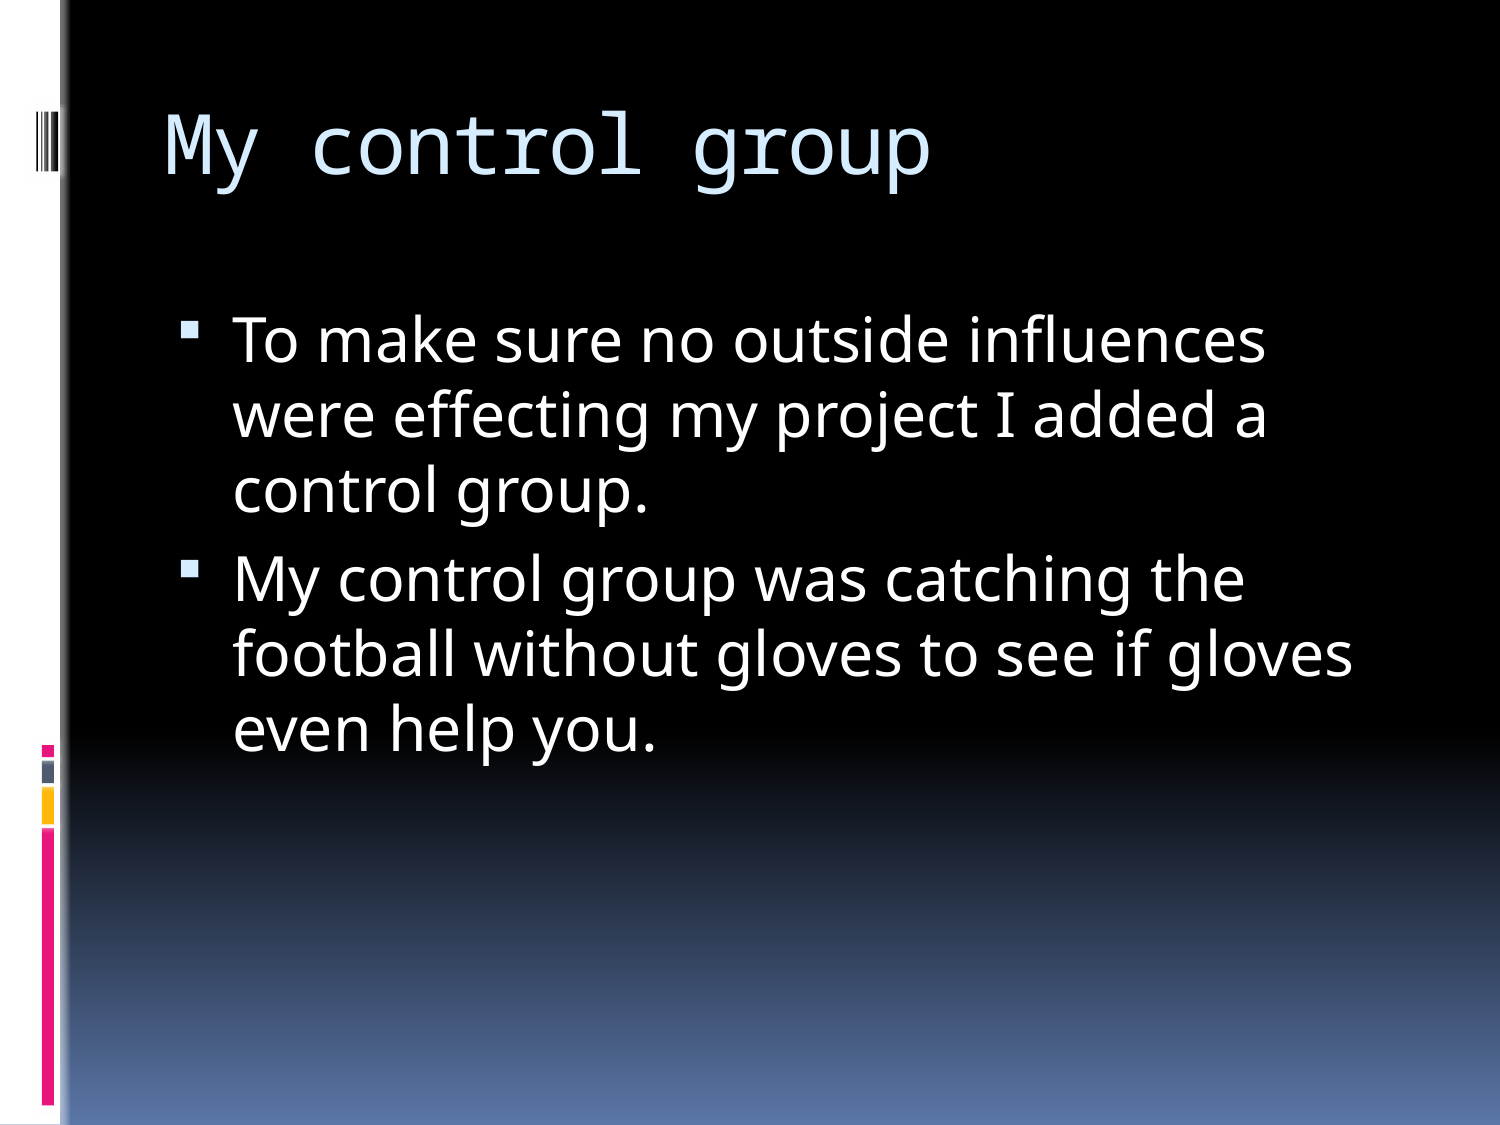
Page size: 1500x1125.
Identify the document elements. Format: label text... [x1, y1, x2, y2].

list To make sure no outside influences were effecting my project I added a control group. My control group was catching the football without gloves to see if gloves even help you. [150, 292, 1425, 1043]
title My control group [150, 83, 1425, 234]
